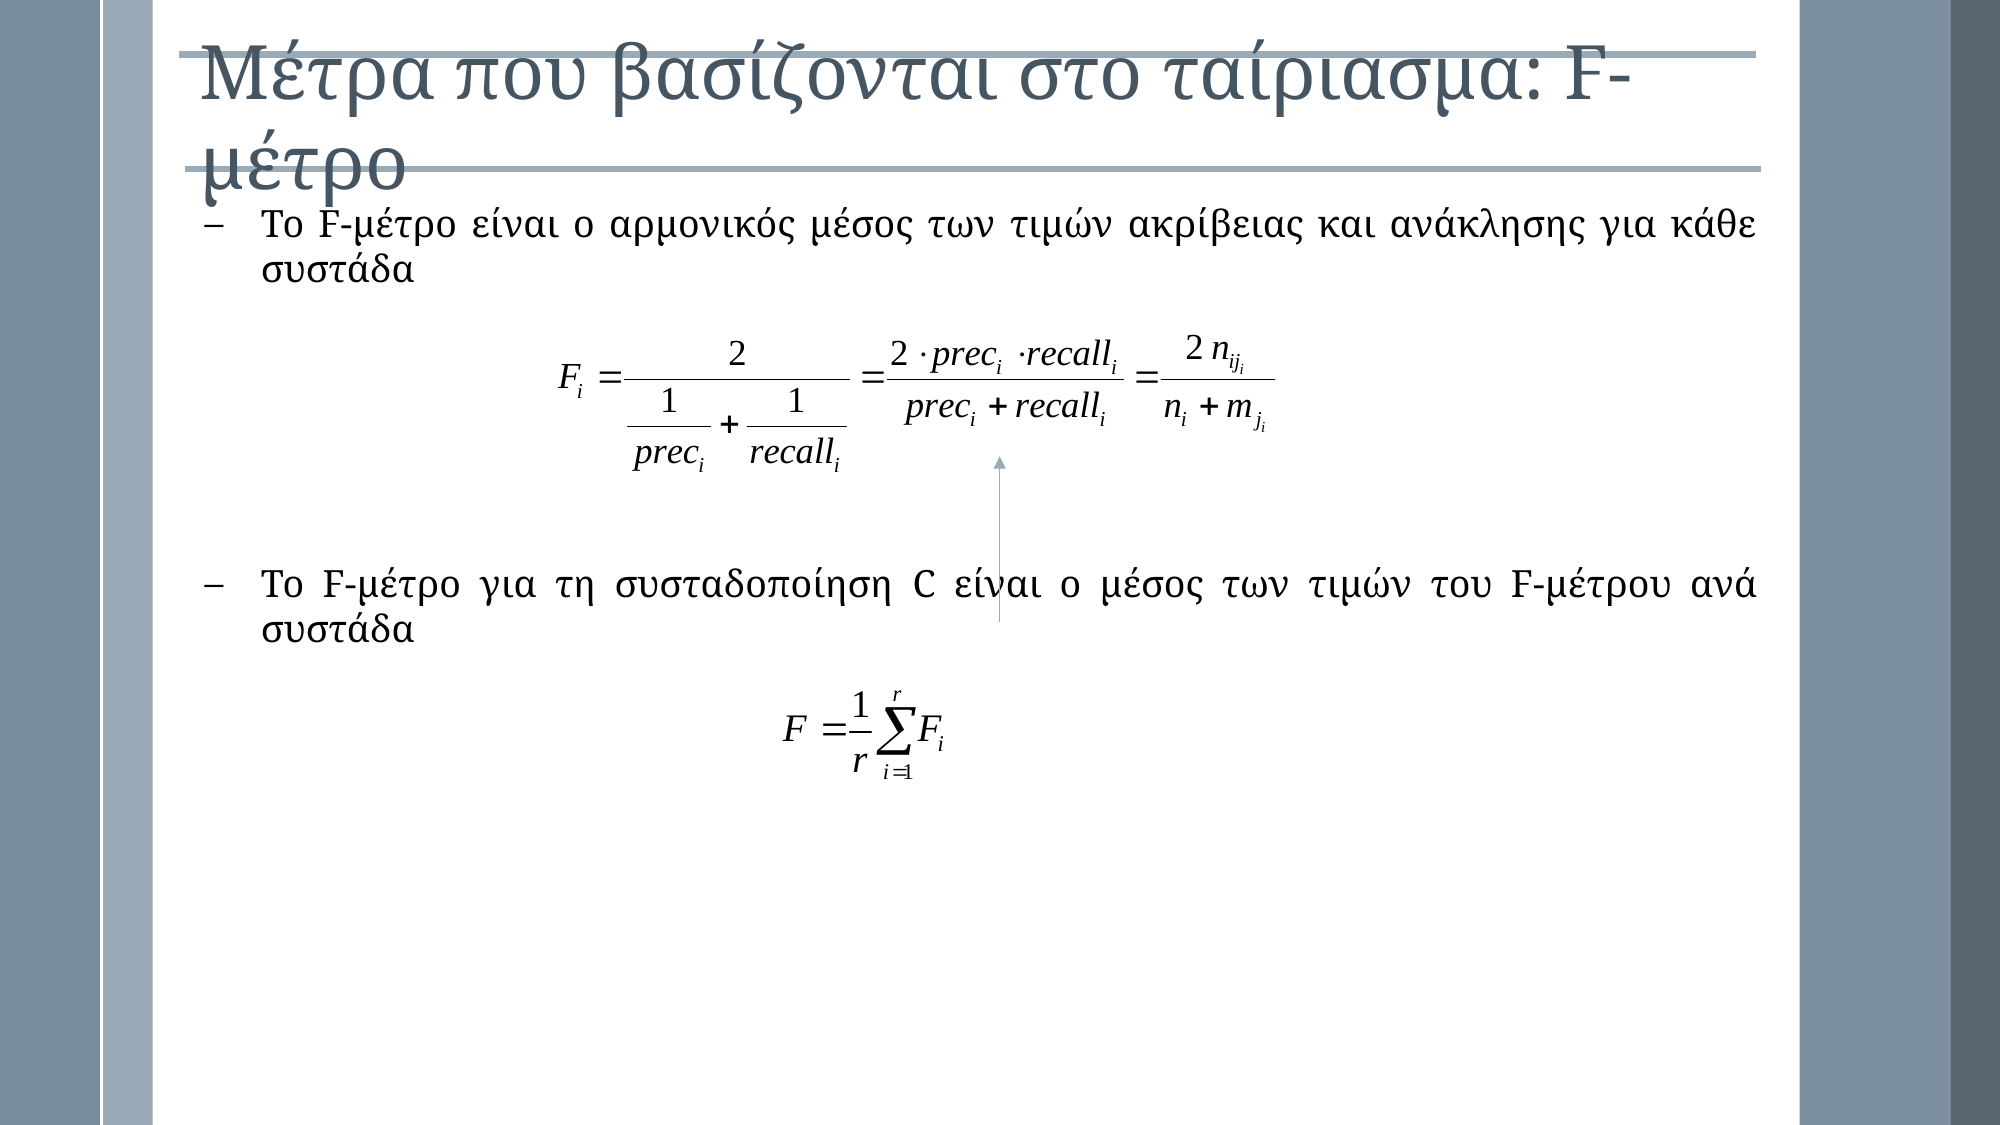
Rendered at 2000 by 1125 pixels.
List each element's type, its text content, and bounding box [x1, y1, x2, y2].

text_box Μέτρα που βασίζονται στο ταίριασμα: F-μέτρο [184, 55, 1756, 168]
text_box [550, 322, 1285, 483]
text_box Μέτρα που βασίζονται στο ταίριασμα: F-μέτρο [184, 17, 1756, 54]
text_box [775, 674, 956, 788]
text_box Μέτρα που βασίζονται στο ταίριασμα: F-μέτρο [184, 169, 1756, 212]
